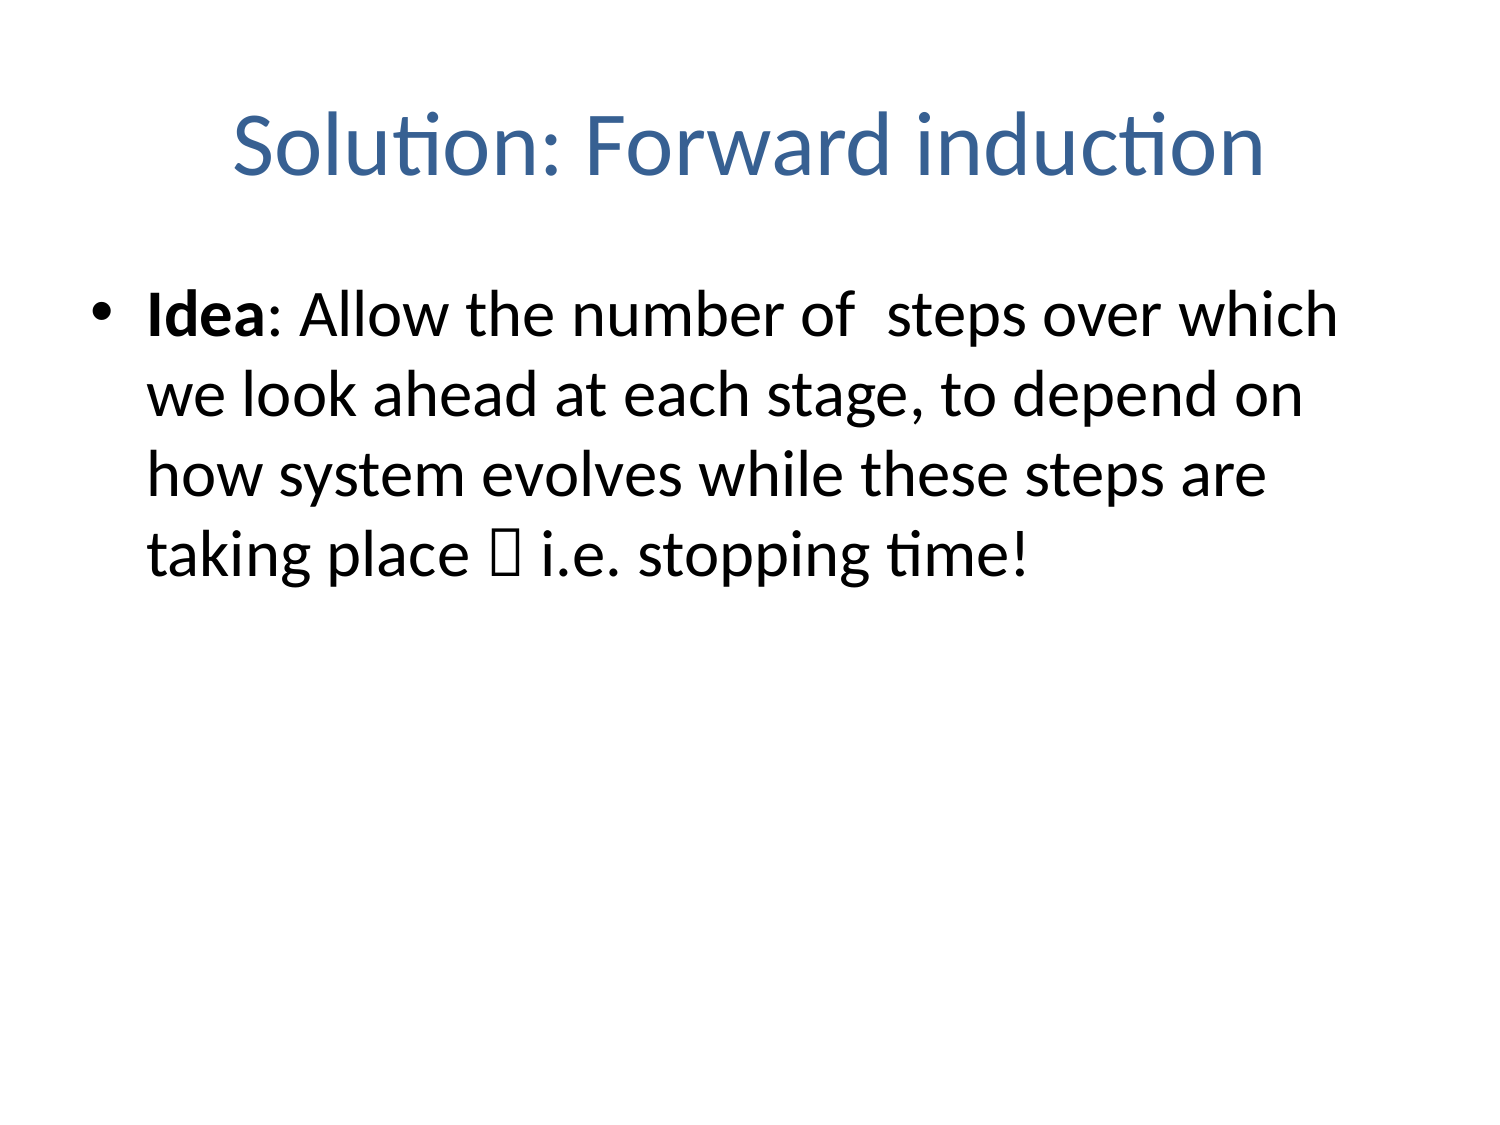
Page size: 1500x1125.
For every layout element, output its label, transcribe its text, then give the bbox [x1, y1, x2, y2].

title Solution: Forward induction [75, 45, 1425, 233]
